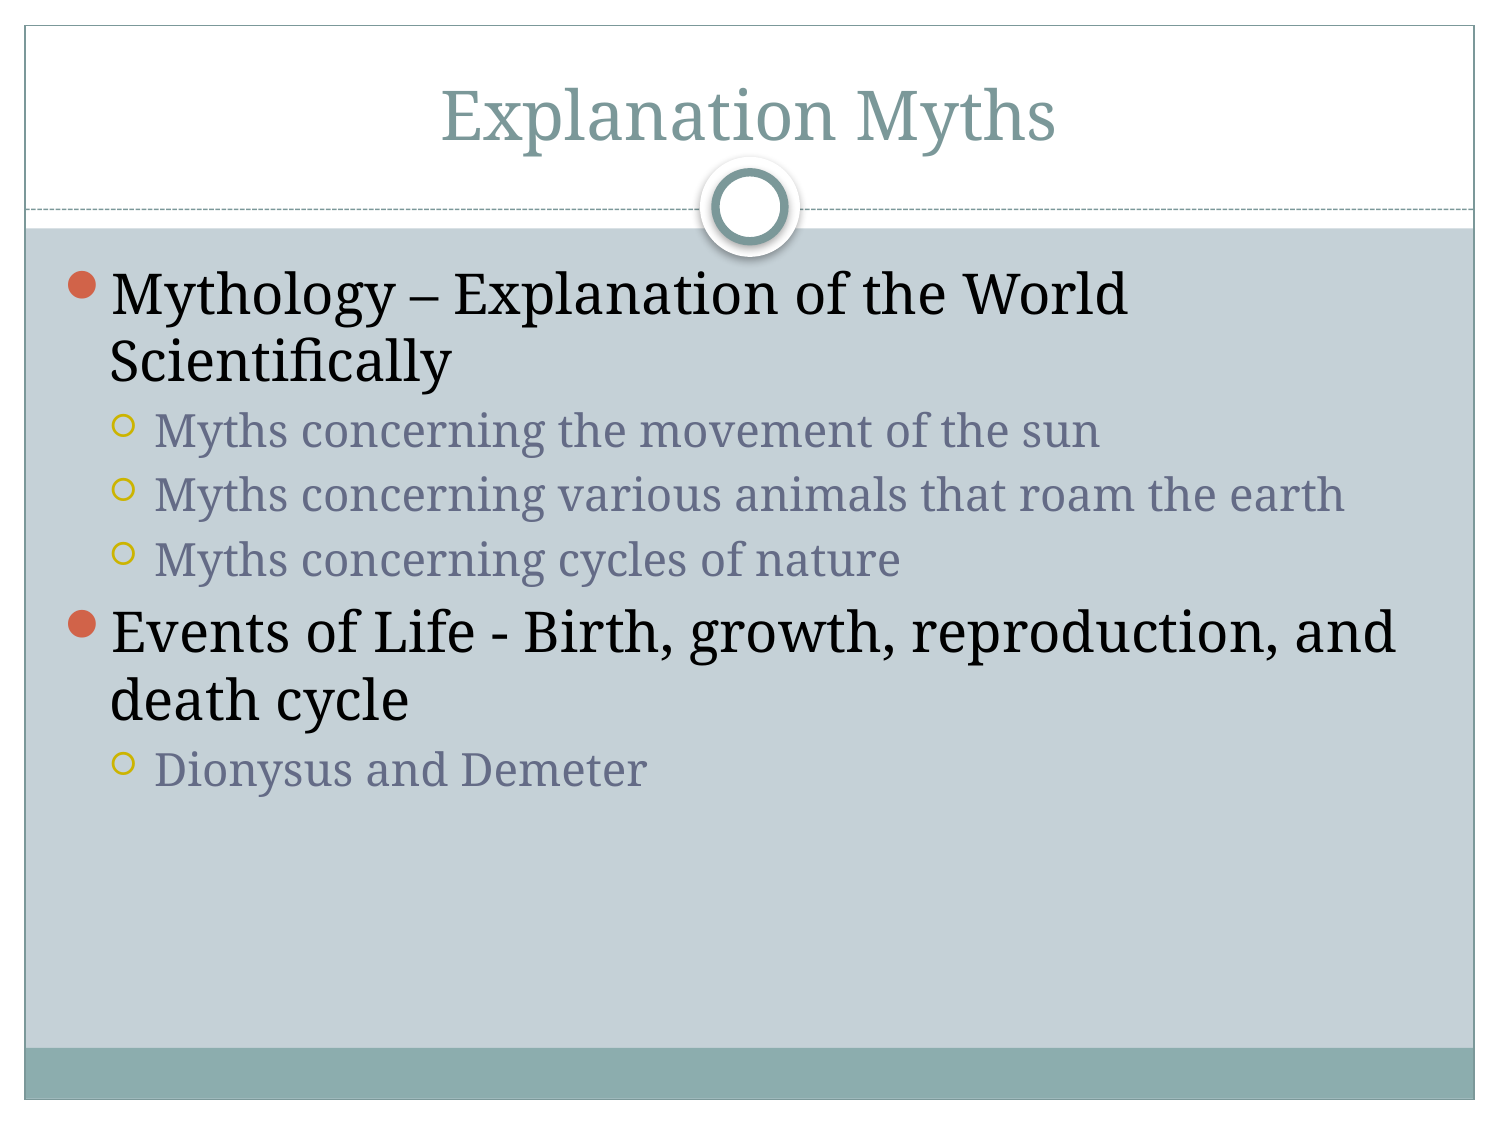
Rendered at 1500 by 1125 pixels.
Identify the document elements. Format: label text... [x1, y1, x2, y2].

title Explanation Myths [49, 37, 1450, 162]
list Mythology – Explanation of the World Scientifically Myths concerning the movement of the sun Myths concerning various animals that roam the earth Myths concerning cycles of nature Events of Life - Birth, growth, reproduction, and death cycle Dionysus and Demeter [49, 250, 1445, 1001]
